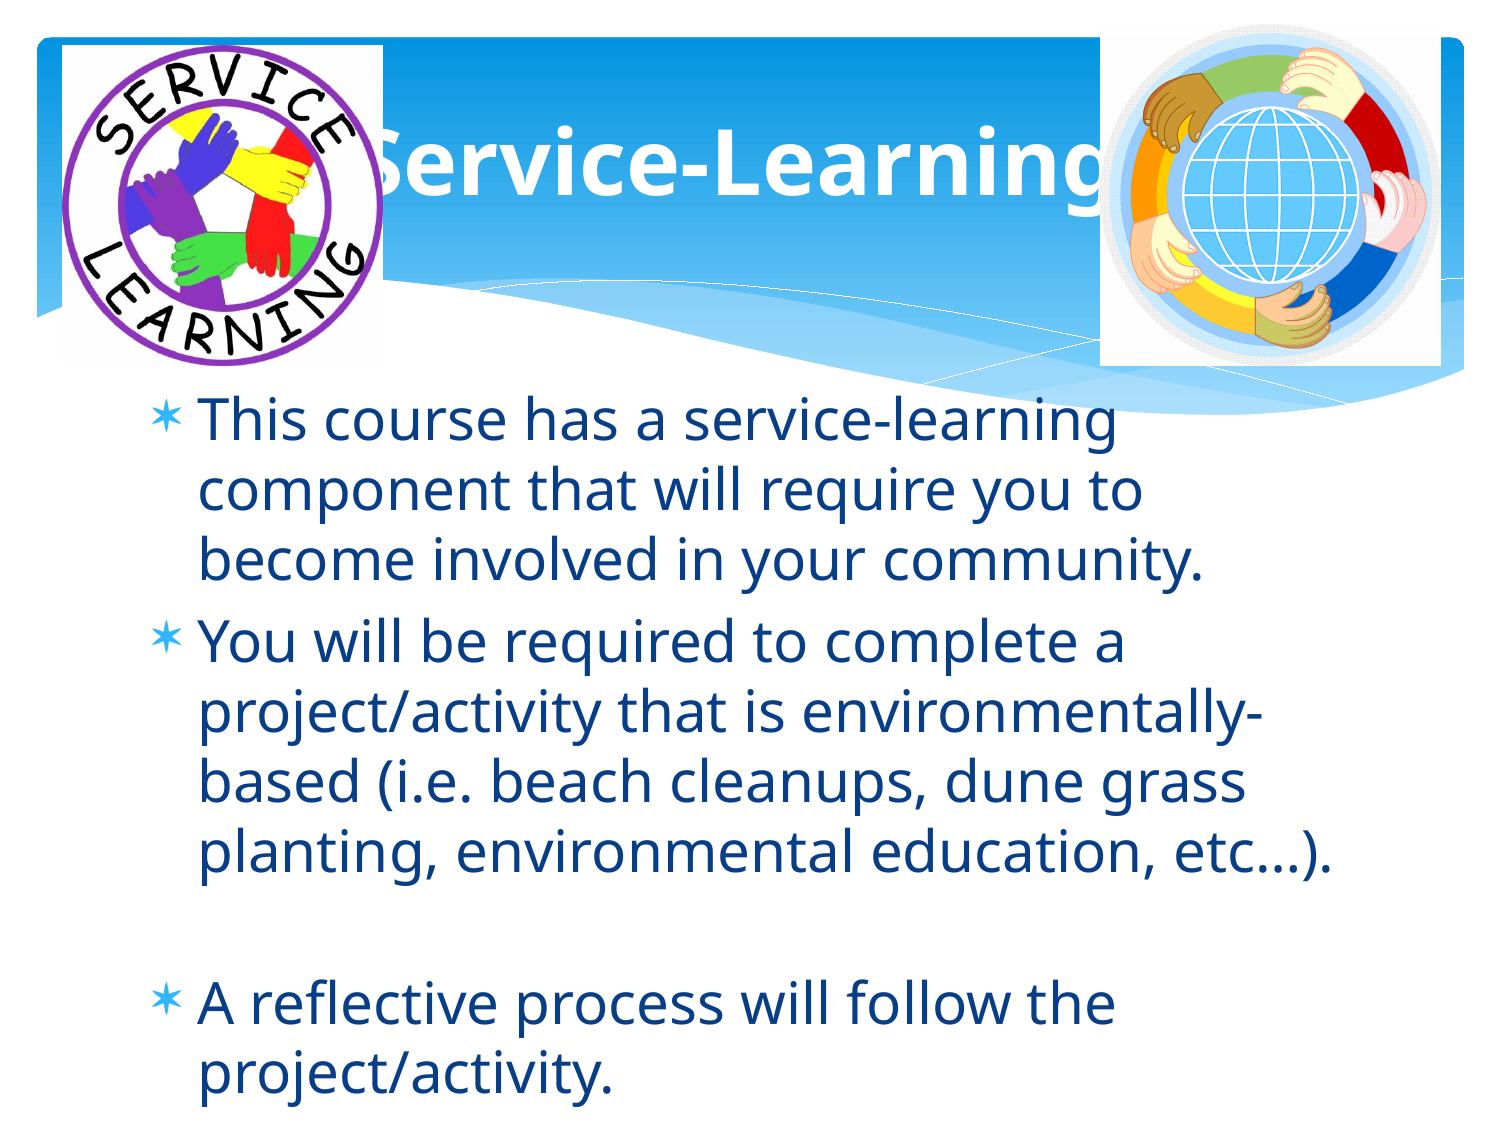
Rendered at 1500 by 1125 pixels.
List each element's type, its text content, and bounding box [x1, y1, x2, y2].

list This course has a service-learning component that will require you to become involved in your community. You will be required to complete a project/activity that is environmentally-based (i.e. beach cleanups, dune grass planting, environmental education, etc…). A reflective process will follow the project/activity. [137, 375, 1353, 941]
picture [62, 46, 383, 366]
picture [1099, 24, 1441, 366]
title Service-Learning: [388, 55, 1093, 261]
